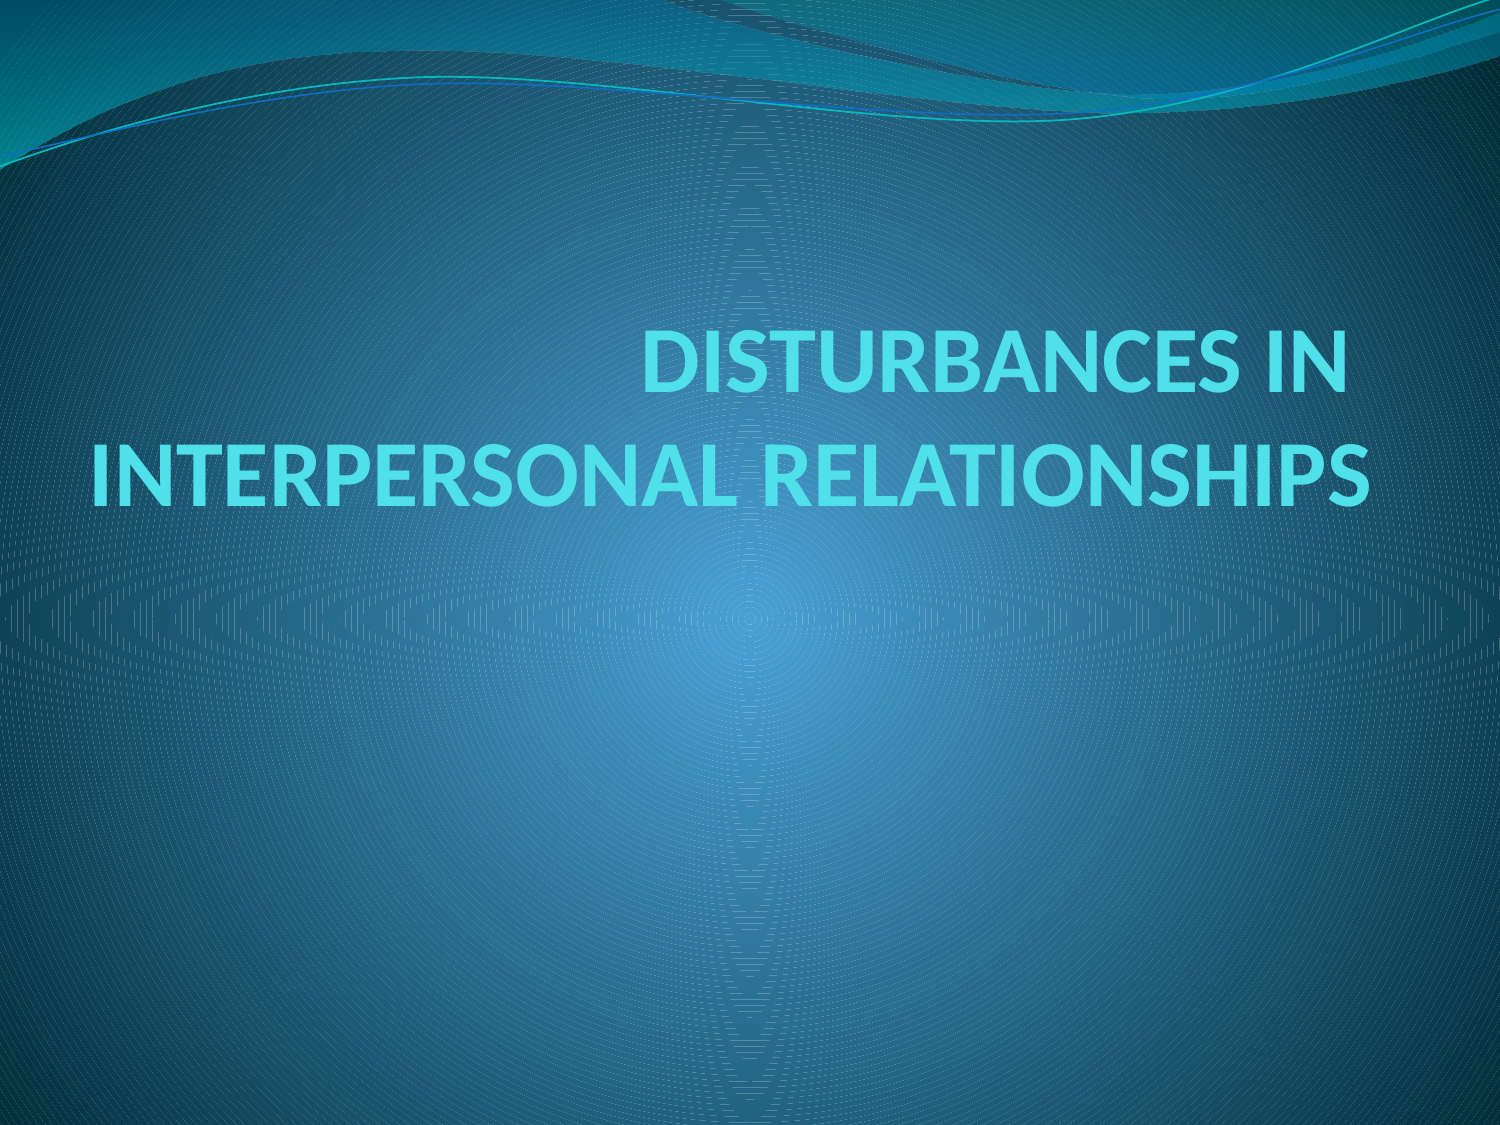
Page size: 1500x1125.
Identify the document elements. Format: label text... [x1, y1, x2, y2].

title DISTURBANCES IN INTERPERSONAL RELATIONSHIPS [87, 224, 1376, 525]
